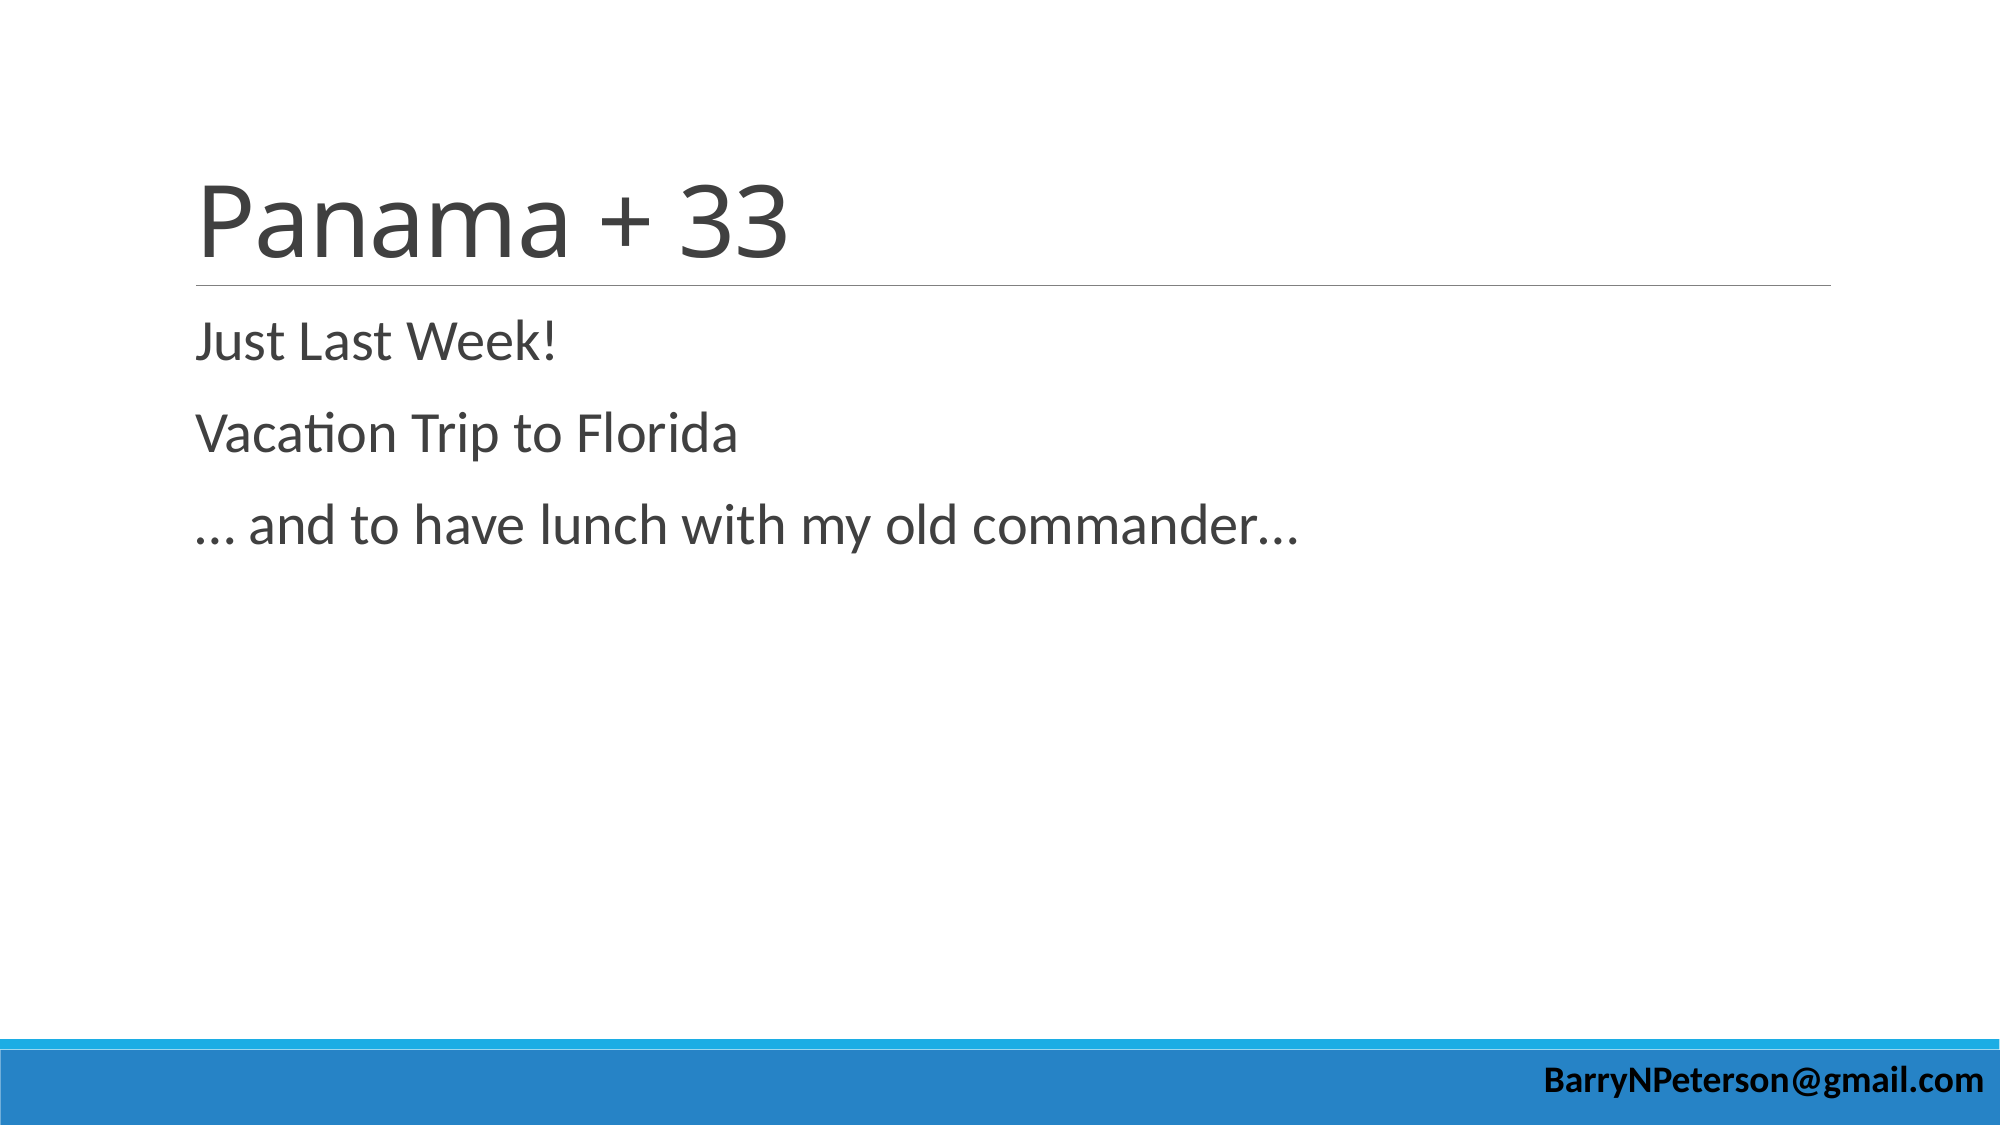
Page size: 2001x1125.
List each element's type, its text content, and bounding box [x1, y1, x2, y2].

text_box BarryNPeterson@gmail.com [999, 1047, 2000, 1108]
title Panama + 33 [180, 47, 1830, 285]
list Just Last Week! Vacation Trip to Florida … and to have lunch with my old commander… [180, 302, 1830, 963]
